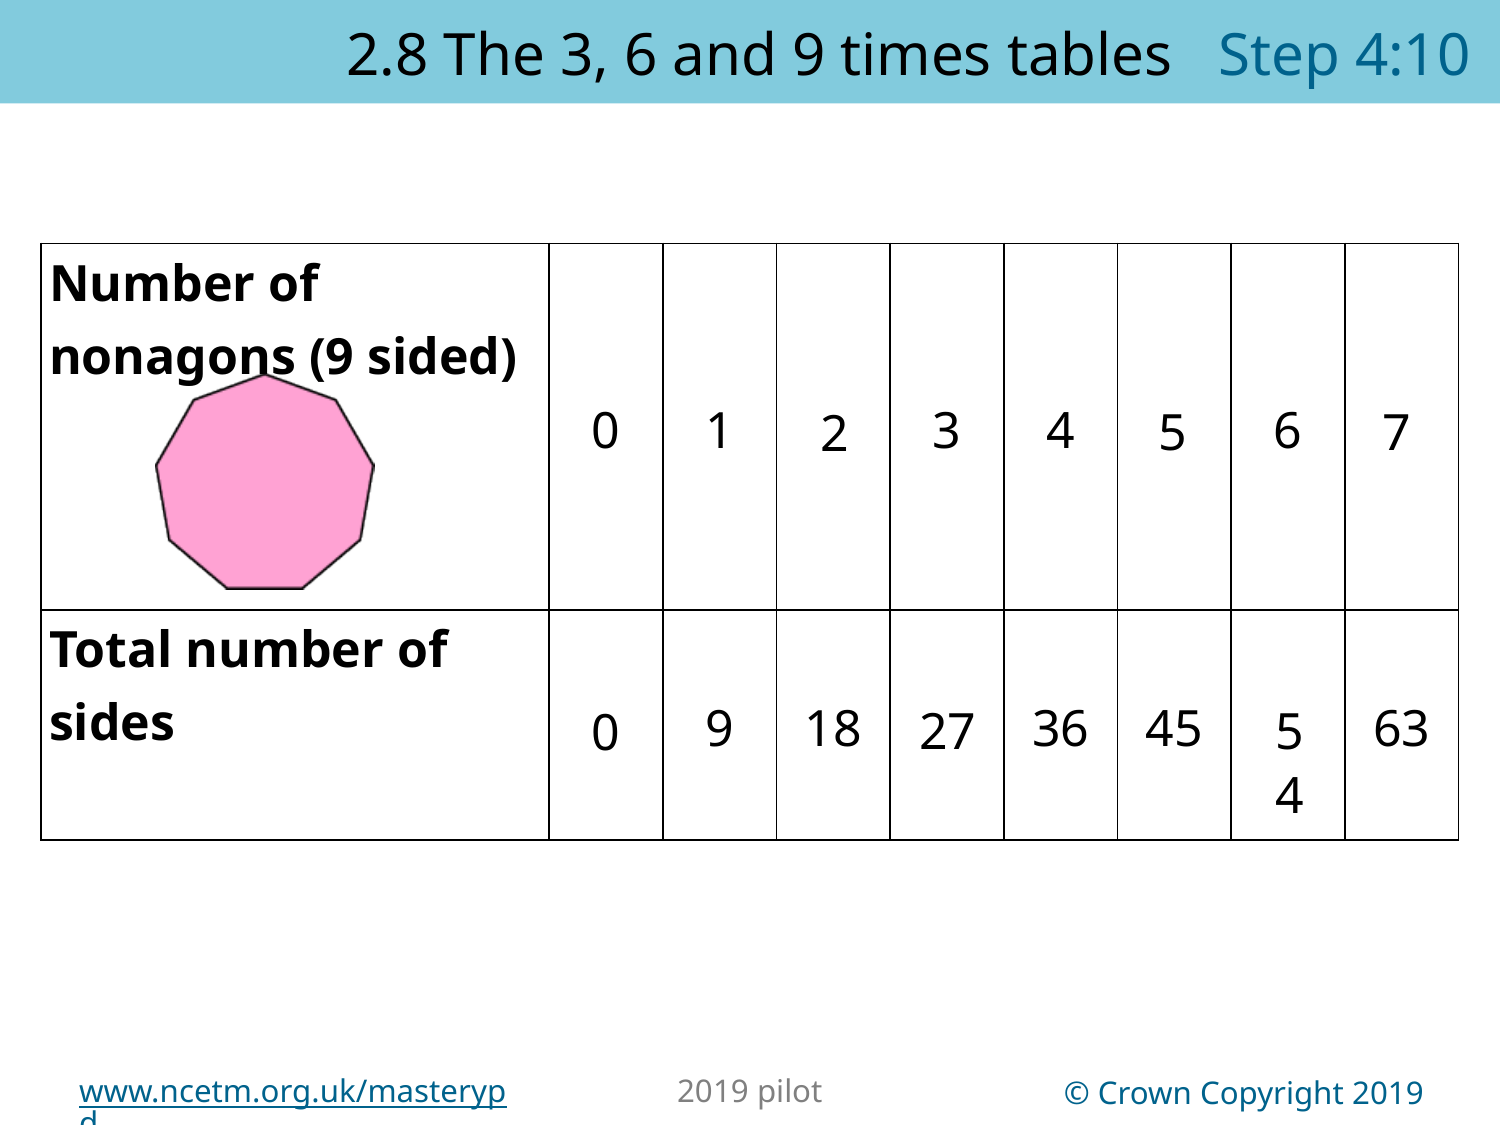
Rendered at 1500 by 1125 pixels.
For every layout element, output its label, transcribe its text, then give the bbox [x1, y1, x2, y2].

text_box 27 [904, 687, 991, 767]
table_cell [550, 611, 662, 839]
table_header 3 [891, 244, 1003, 609]
table_header Number of nonagons (9 sided) [42, 244, 548, 609]
table_header [1118, 244, 1230, 609]
table_header 1 [664, 244, 776, 609]
text_box 7 [1367, 388, 1426, 468]
text_box 54 [1248, 687, 1331, 831]
table_cell 63 [1346, 611, 1458, 839]
table_header [777, 244, 889, 609]
list 2.8 The 3, 6 and 9 times tables Step 4:10 [0, 0, 1500, 104]
text_box 5 [1144, 388, 1203, 468]
table_cell 36 [1005, 611, 1117, 839]
table_cell 45 [1118, 611, 1230, 839]
table_cell 18 [777, 611, 889, 839]
table_cell [891, 611, 1003, 839]
text_box 2 [805, 389, 864, 469]
text_box 0 [576, 688, 635, 768]
picture [154, 373, 375, 590]
table_cell 9 [664, 611, 776, 839]
table_header 0 [550, 244, 662, 609]
table_cell Total number of sides [42, 611, 548, 839]
table_header 6 [1232, 244, 1344, 609]
table_header [1346, 244, 1458, 609]
table_header 4 [1005, 244, 1117, 609]
table_cell [1232, 611, 1344, 839]
